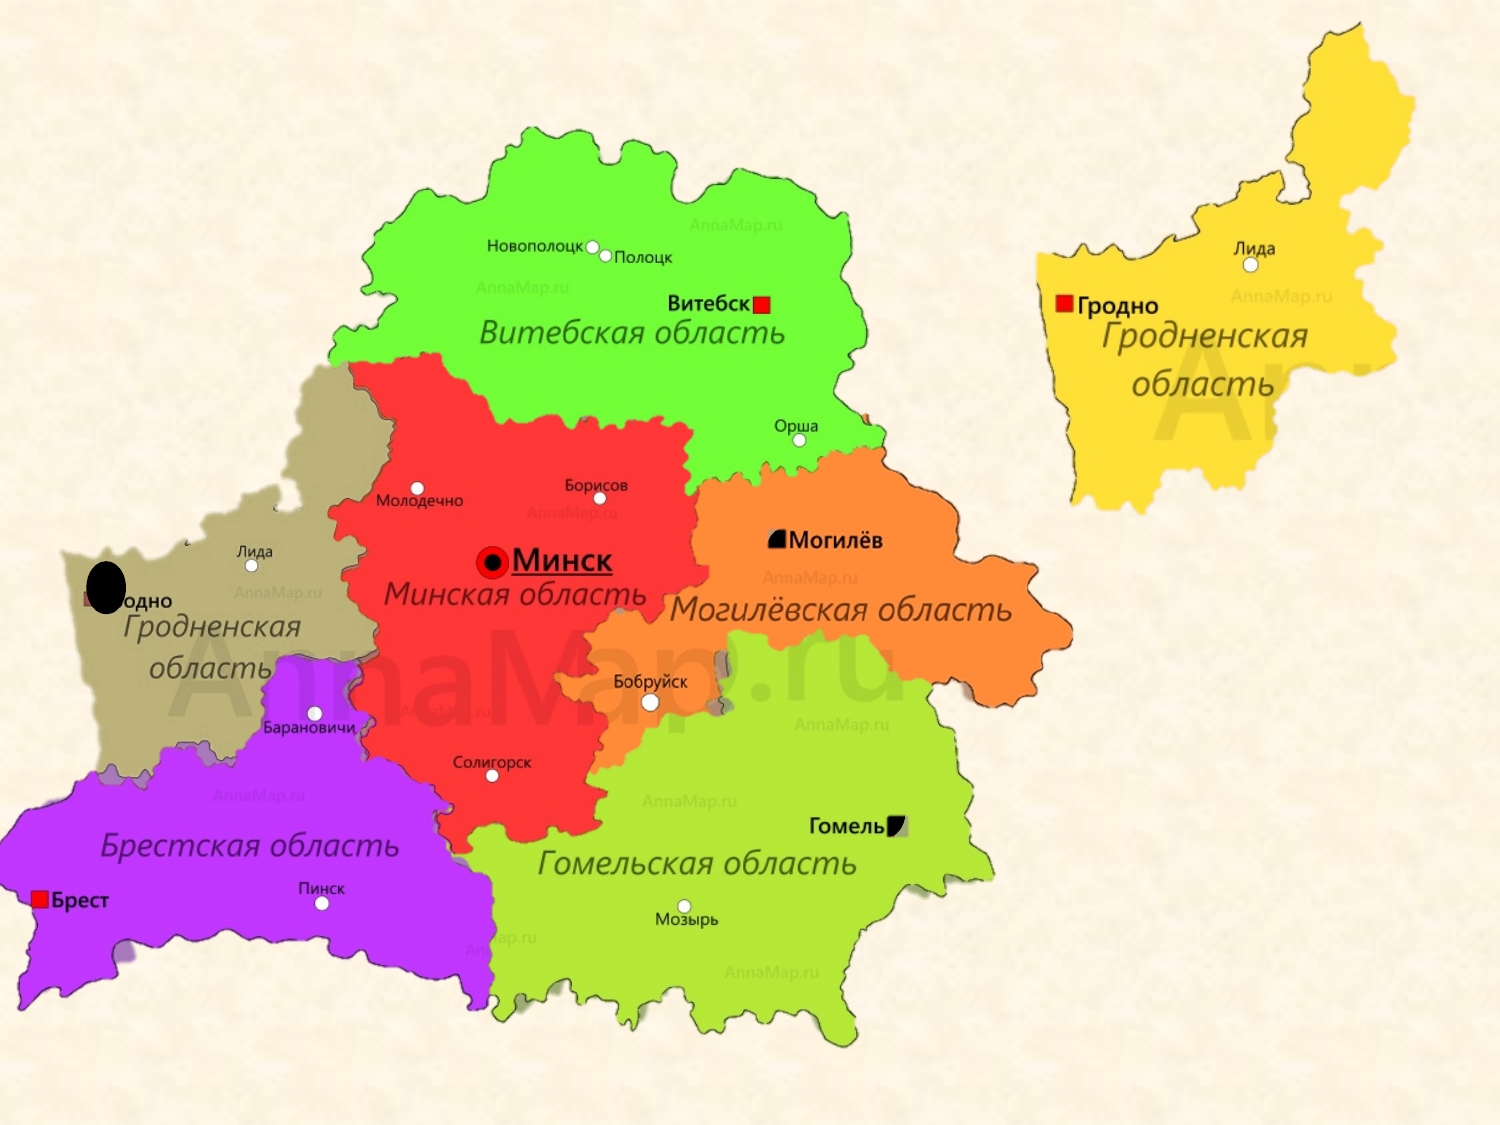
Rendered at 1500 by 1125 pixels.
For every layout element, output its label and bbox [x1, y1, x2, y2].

picture [0, 6, 1428, 1062]
